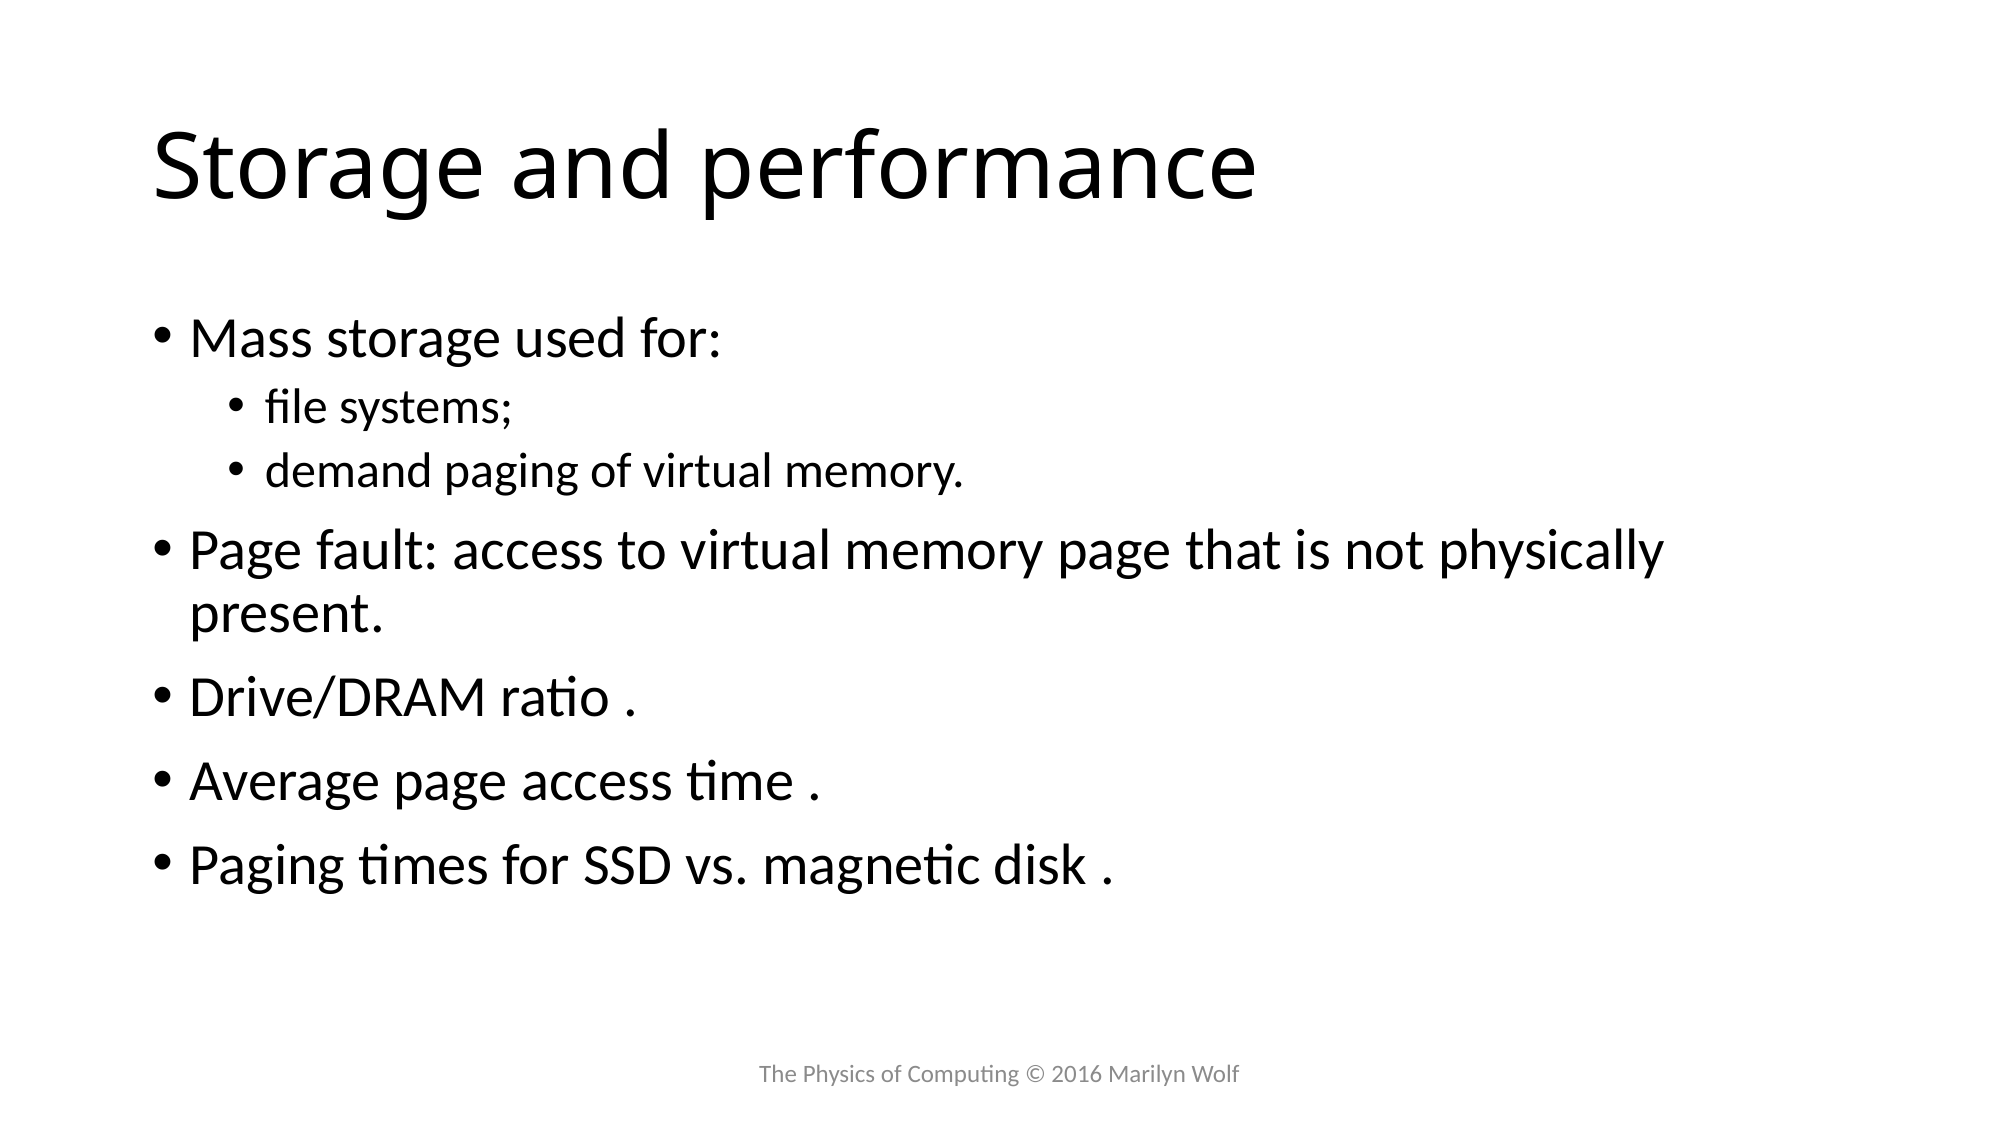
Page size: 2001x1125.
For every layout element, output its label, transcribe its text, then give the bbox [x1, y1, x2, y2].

footer The Physics of Computing © 2016 Marilyn Wolf [662, 1042, 1338, 1103]
title Storage and performance [137, 59, 1863, 278]
